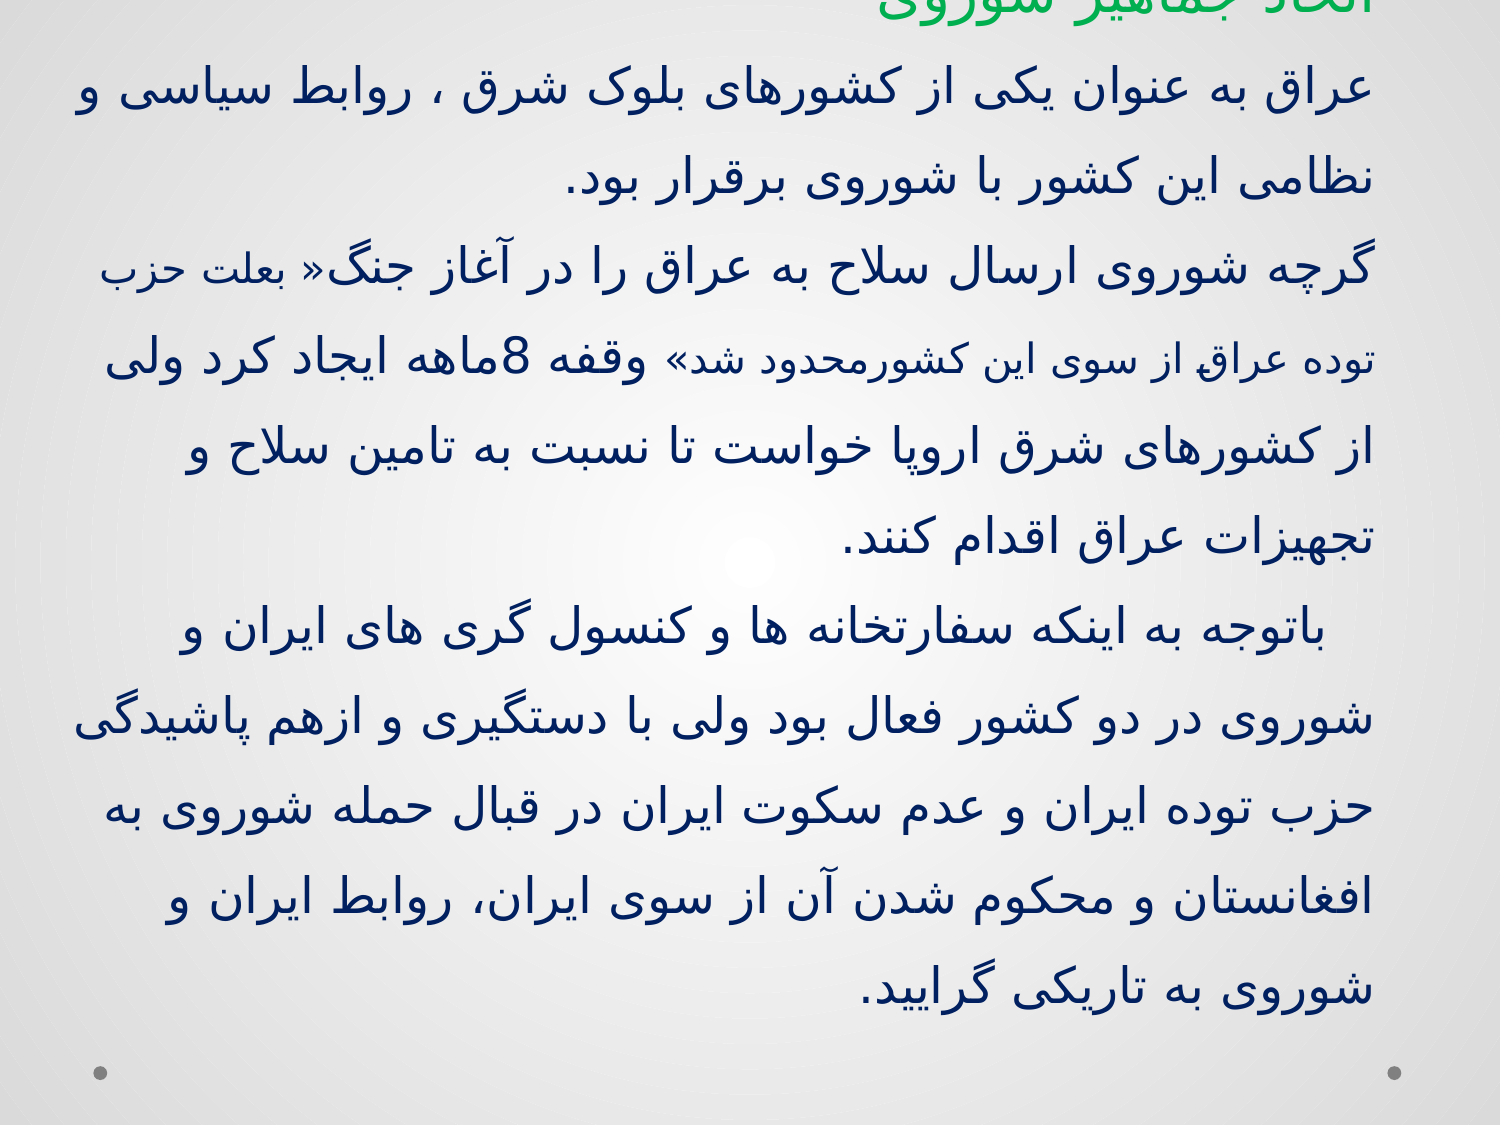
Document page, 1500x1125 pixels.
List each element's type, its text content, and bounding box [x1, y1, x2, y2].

title اتحاد جماهیر شوروی عراق به عنوان یکی از کشورهای بلوک شرق ، روابط سیاسی و نظامی این کشور با شوروی برقرار بود. گرچه شوروی ارسال سلاح به عراق را در آغاز جنگ« بعلت حزب توده عراق از سوی این کشورمحدود شد» وقفه 8ماهه ایجاد کرد ولی از کشورهای شرق اروپا خواست تا نسبت به تامین سلاح و تجهیزات عراق اقدام کنند. باتوجه به اینکه سفارتخانه ها و کنسول گری های ایران و شوروی در دو کشور فعال بود ولی با دستگیری و ازهم پاشیدگی حزب توده ایران و عدم سکوت ایران در قبال حمله شوروی به افغانستان و محکوم شدن آن از سوی ایران، روابط ایران و شوروی به تاریکی گرایید. [41, 42, 1392, 1022]
